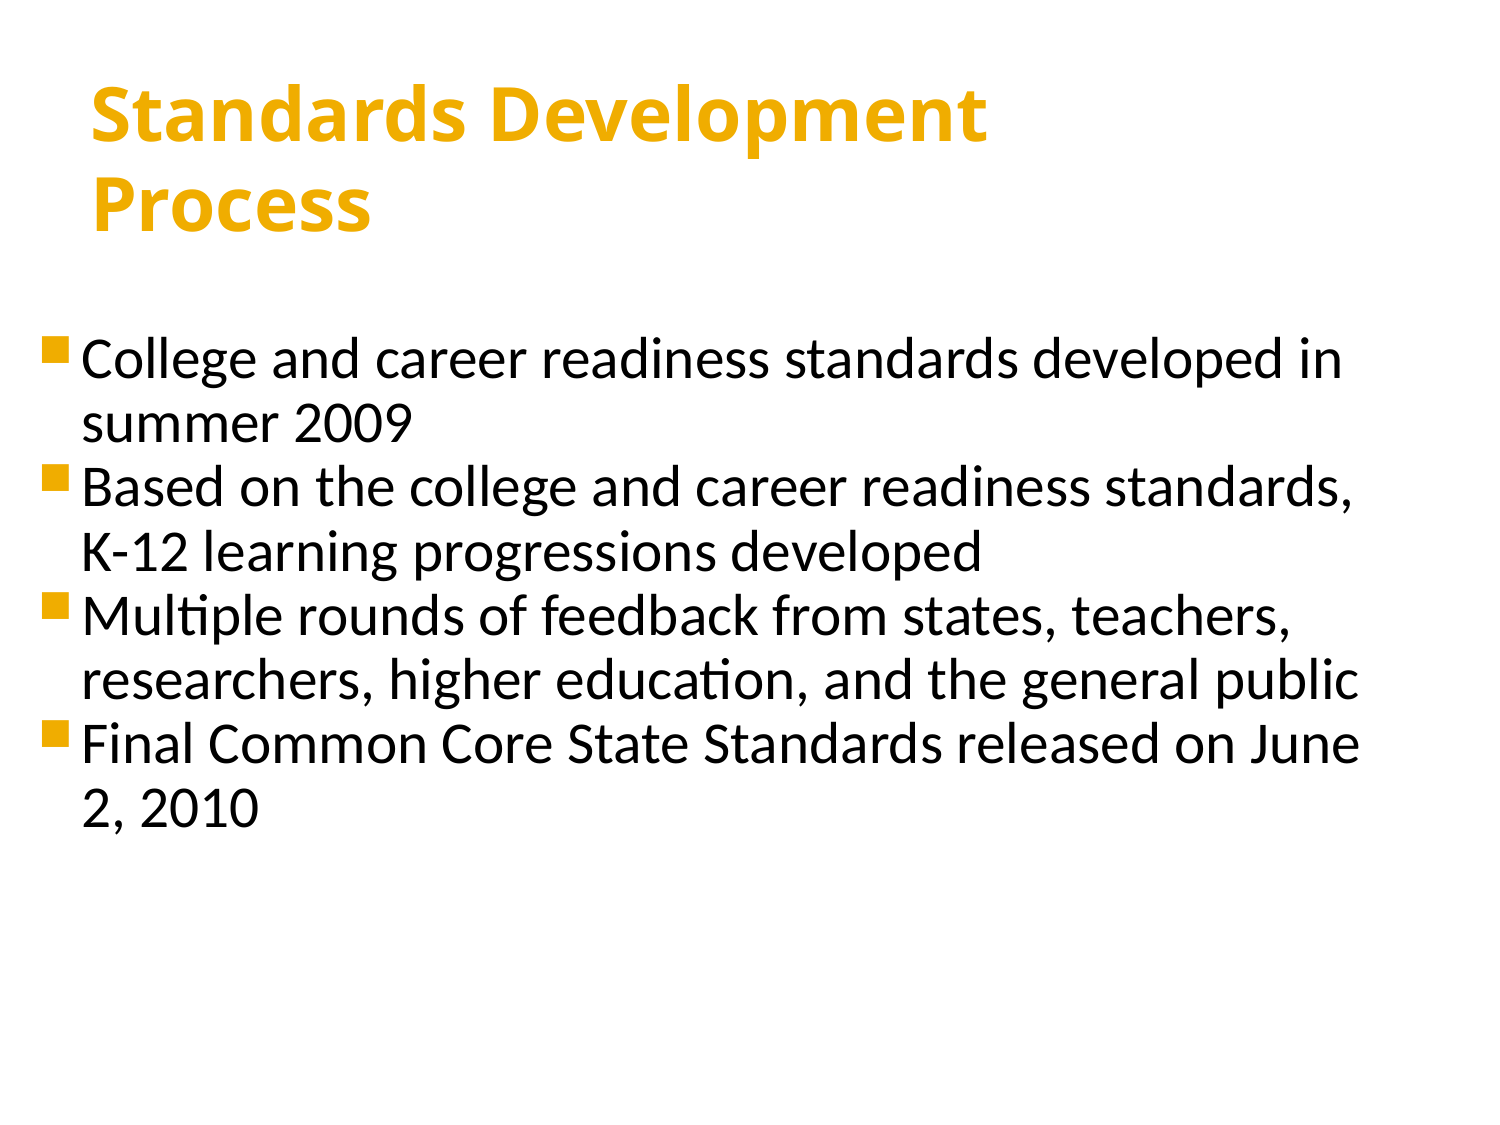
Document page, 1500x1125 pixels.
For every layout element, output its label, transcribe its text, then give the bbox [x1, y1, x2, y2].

title Standards Development Process [75, 62, 1300, 250]
list College and career readiness standards developed in summer 2009 Based on the college and career readiness standards, K-12 learning progressions developed Multiple rounds of feedback from states, teachers, researchers, higher education, and the general public Final Common Core State Standards released on June 2, 2010 [0, 312, 1400, 888]
